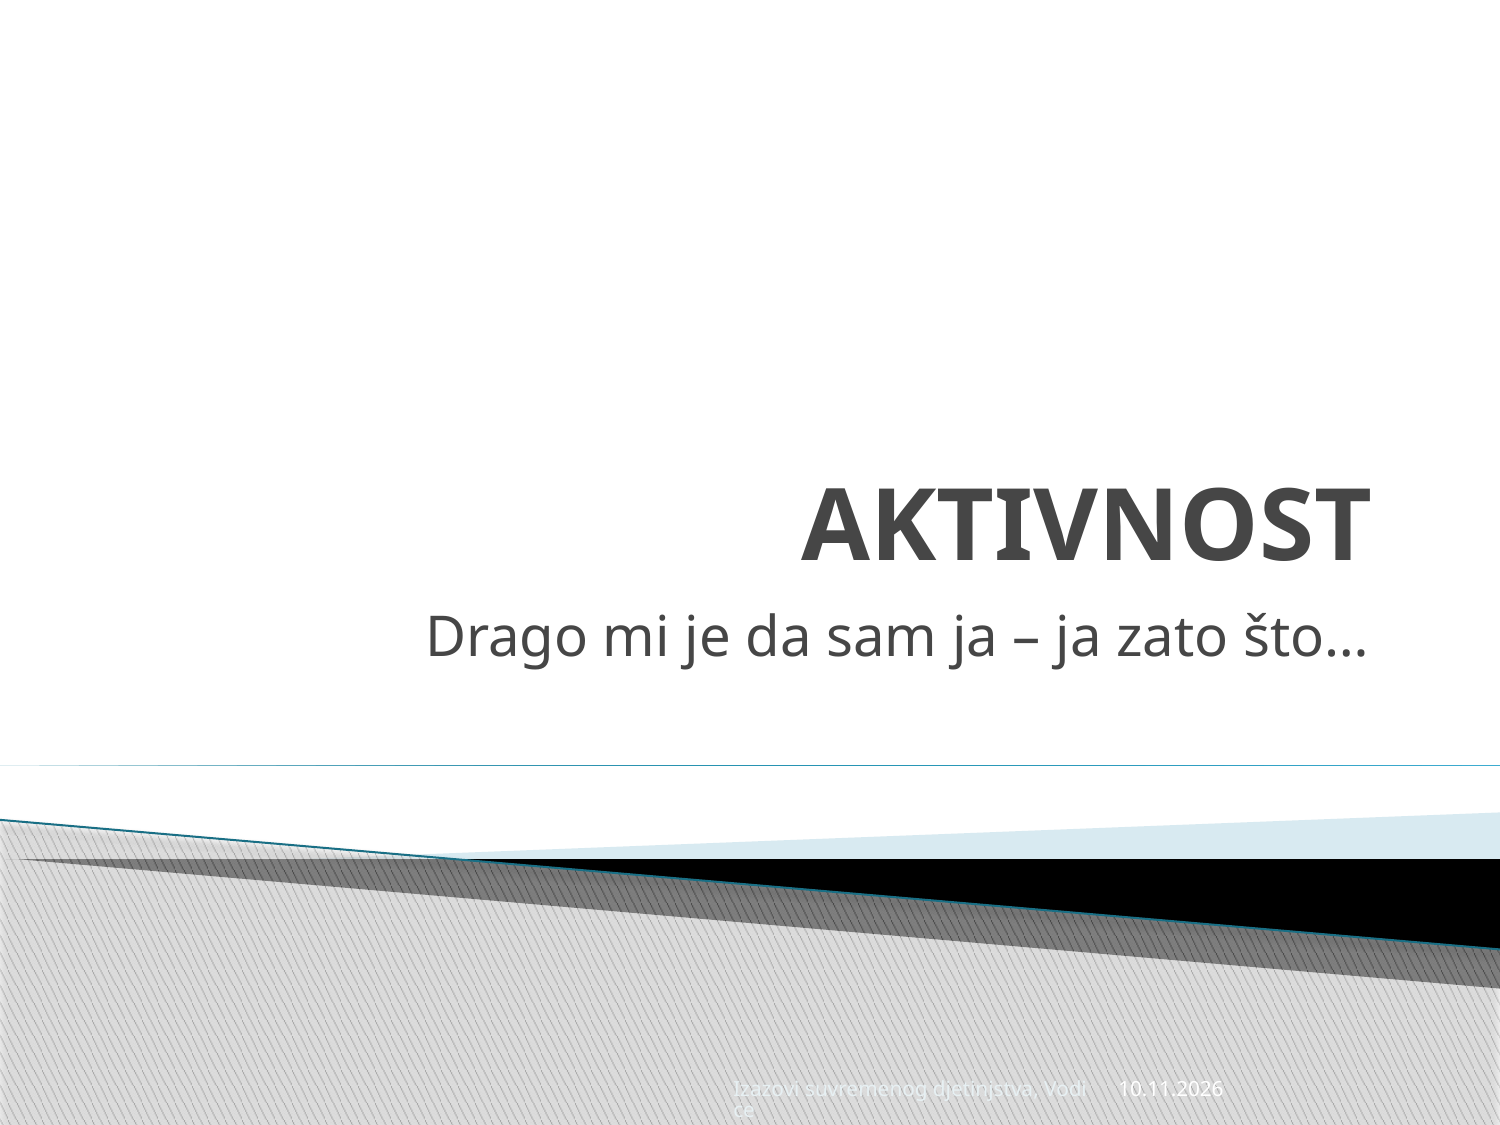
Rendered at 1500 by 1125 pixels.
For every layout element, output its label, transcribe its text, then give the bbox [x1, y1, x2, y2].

picture [5, 859, 1500, 989]
subtitle Drago mi je da sam ja – ja zato što… [112, 592, 1388, 790]
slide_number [1105, 1051, 1419, 1112]
footer Izazovi suvremenog djetinjstva, Vodice [718, 1051, 1105, 1112]
title AKTIVNOST [112, 287, 1388, 588]
